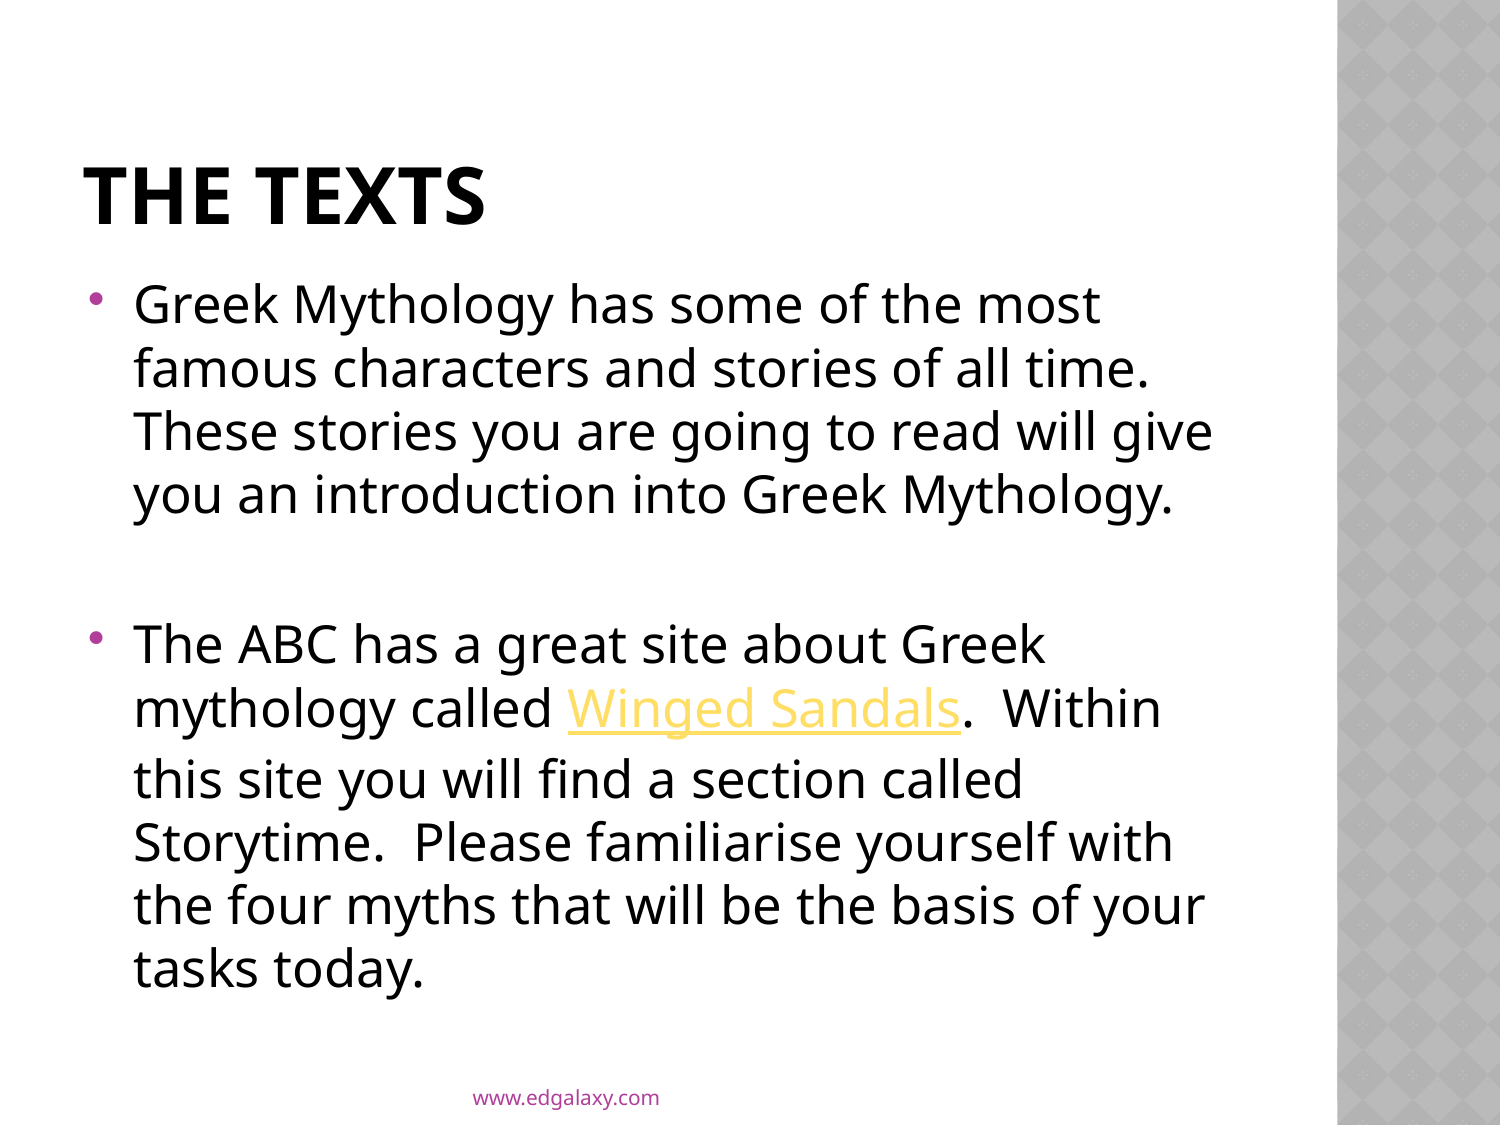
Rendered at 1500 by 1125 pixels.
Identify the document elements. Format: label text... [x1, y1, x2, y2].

footer www.edgalaxy.com [75, 1075, 675, 1114]
list Greek Mythology has some of the most famous characters and stories of all time. These stories you are going to read will give you an introduction into Greek Mythology. The ABC has a great site about Greek mythology called Winged Sandals. Within this site you will find a section called Storytime. Please familiarise yourself with the four myths that will be the basis of your tasks today. [75, 264, 1263, 1059]
title The Texts [75, 52, 1263, 240]
